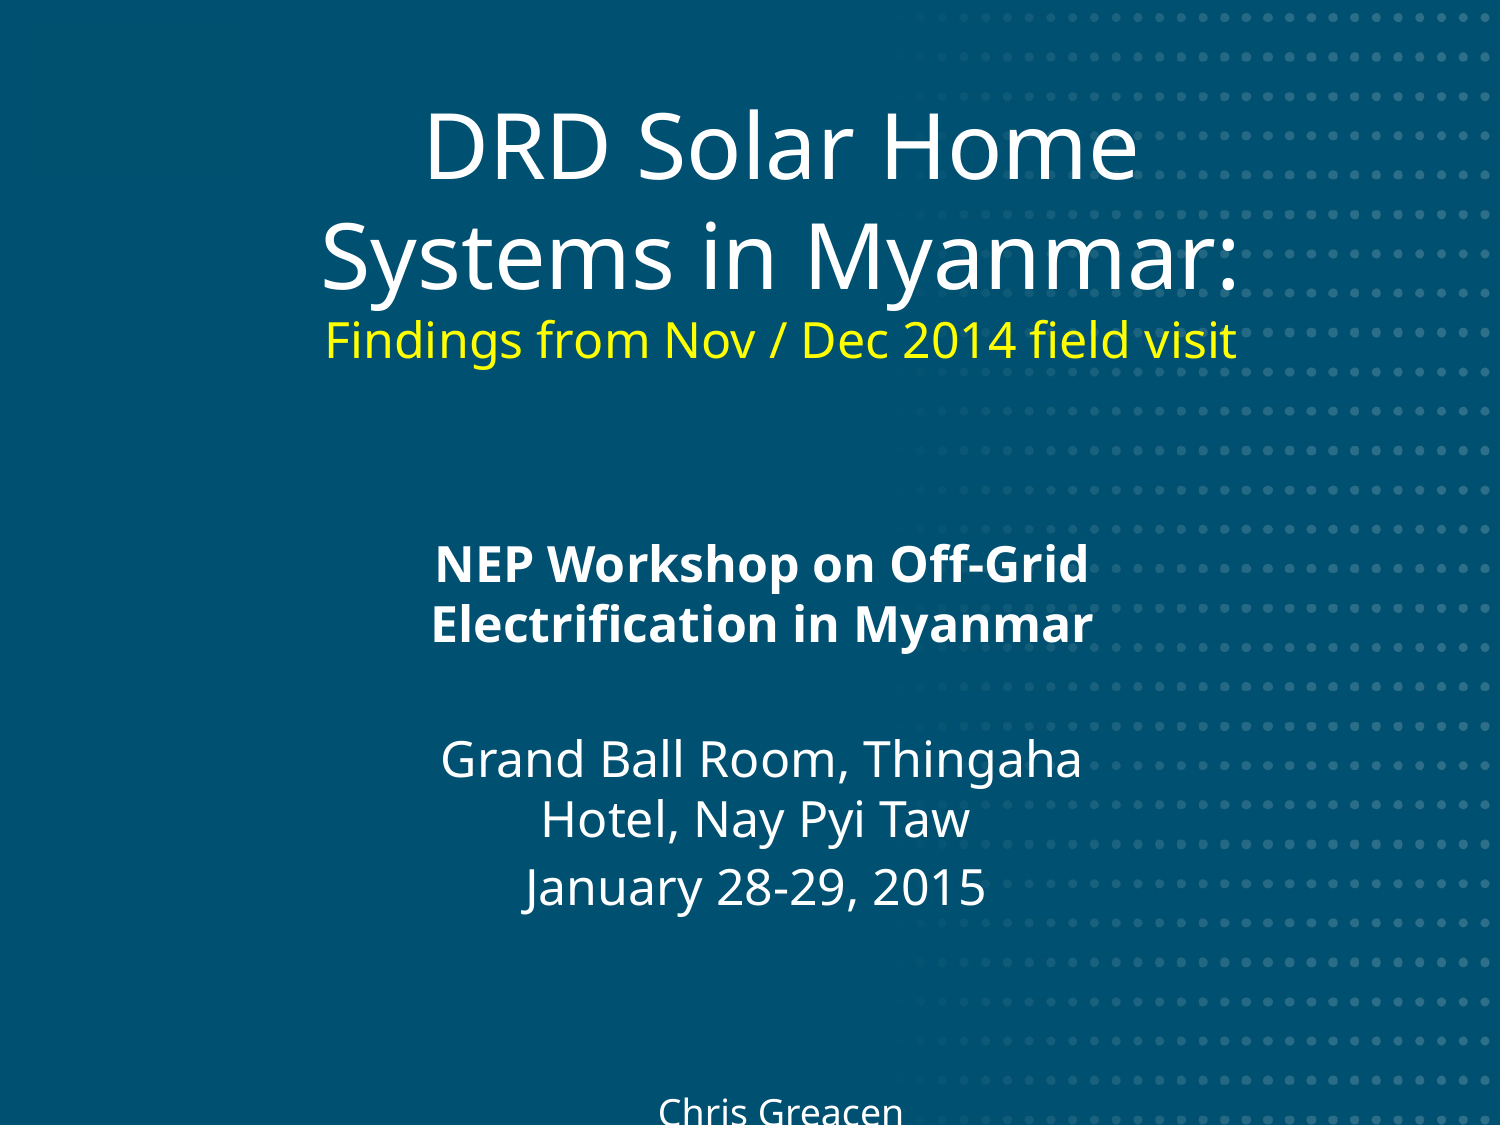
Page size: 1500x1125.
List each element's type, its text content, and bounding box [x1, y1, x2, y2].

picture [1113, 762, 1120, 769]
picture [1200, 801, 1207, 808]
picture [1091, 958, 1098, 966]
picture [760, 811, 783, 848]
picture [1200, 880, 1207, 887]
picture [1307, 683, 1315, 690]
picture [1286, 723, 1294, 730]
title DRD Solar Home Systems in Myanmar: Findings from Nov / Dec 2014 field visit [237, 162, 1325, 404]
picture [1329, 250, 1337, 257]
picture [1221, 880, 1229, 887]
picture [1156, 605, 1163, 612]
picture [1438, 526, 1445, 533]
picture [1307, 1076, 1315, 1084]
picture [1134, 93, 1141, 100]
picture [1221, 408, 1229, 415]
picture [1438, 644, 1445, 651]
picture [1481, 801, 1489, 808]
picture [1416, 1076, 1423, 1084]
picture [1329, 53, 1337, 61]
picture [1394, 723, 1402, 730]
picture [1156, 447, 1163, 454]
picture [1416, 840, 1423, 848]
picture [962, 870, 983, 905]
picture [1004, 959, 1011, 966]
picture [444, 741, 472, 777]
picture [1307, 605, 1315, 612]
picture [1004, 999, 1011, 1005]
picture [1416, 329, 1423, 337]
picture [795, 750, 832, 776]
picture [1373, 132, 1380, 139]
picture [1156, 1117, 1163, 1125]
picture [1460, 605, 1467, 612]
picture [1091, 408, 1098, 415]
picture [1156, 723, 1163, 730]
picture [1178, 998, 1185, 1005]
picture [1242, 880, 1250, 887]
picture [1242, 14, 1250, 21]
picture [1026, 841, 1032, 848]
picture [1372, 998, 1380, 1006]
picture [1069, 53, 1076, 61]
picture [1351, 1038, 1358, 1045]
picture [1004, 447, 1011, 454]
picture [1373, 723, 1380, 730]
picture [1460, 487, 1467, 494]
picture [1156, 958, 1163, 966]
picture [1416, 250, 1423, 257]
picture [1178, 840, 1185, 848]
picture [1351, 644, 1358, 651]
text_box Chris Greacen [418, 1081, 1144, 1125]
picture [1481, 211, 1489, 218]
picture [1373, 289, 1380, 297]
picture [1286, 919, 1293, 926]
picture [1113, 487, 1120, 494]
picture [1178, 565, 1185, 572]
picture [1394, 644, 1402, 651]
picture [1113, 447, 1120, 454]
picture [1373, 407, 1380, 415]
picture [983, 447, 989, 454]
picture [1351, 723, 1358, 730]
picture [1482, 1037, 1488, 1045]
picture [1416, 958, 1423, 966]
picture [1026, 14, 1032, 21]
picture [1178, 1038, 1185, 1045]
picture [692, 130, 736, 162]
picture [1221, 998, 1229, 1006]
picture [1156, 93, 1163, 100]
picture [1156, 487, 1163, 494]
picture [1091, 53, 1098, 61]
picture [1438, 250, 1445, 257]
picture [1242, 683, 1250, 690]
picture [1178, 683, 1185, 690]
picture [1329, 132, 1337, 139]
picture [431, 114, 483, 162]
picture [1460, 250, 1467, 257]
picture [1394, 407, 1402, 415]
subtitle NEP Workshop on Off-Grid Electrification in Myanmar Grand Ball Room, Thingaha Hotel, Nay Pyi Taw January 28-29, 2015 [399, 525, 1125, 688]
picture [1394, 565, 1402, 572]
picture [1091, 762, 1098, 769]
picture [935, 870, 946, 904]
picture [1264, 53, 1272, 61]
picture [1004, 130, 1080, 162]
picture [1329, 211, 1337, 218]
picture [1438, 919, 1445, 926]
picture [1264, 880, 1272, 887]
picture [642, 113, 681, 162]
picture [1156, 998, 1163, 1005]
picture [1091, 723, 1098, 730]
picture [1329, 1117, 1337, 1125]
picture [953, 130, 997, 162]
picture [1178, 447, 1185, 454]
picture [1243, 919, 1250, 926]
picture [1134, 447, 1142, 454]
picture [1460, 683, 1467, 690]
picture [1242, 723, 1250, 730]
picture [1329, 369, 1337, 376]
picture [1438, 840, 1445, 848]
picture [1178, 132, 1185, 139]
picture [1156, 1077, 1163, 1084]
picture [1156, 53, 1163, 61]
picture [1286, 958, 1294, 966]
picture [1416, 565, 1423, 572]
picture [1178, 14, 1185, 21]
picture [864, 742, 890, 776]
picture [1221, 14, 1228, 21]
picture [1200, 644, 1207, 651]
picture [1329, 644, 1337, 651]
picture [1482, 14, 1489, 21]
picture [1200, 408, 1207, 415]
picture [1351, 605, 1358, 612]
picture [1395, 132, 1401, 139]
picture [1264, 447, 1272, 454]
picture [1307, 840, 1315, 848]
picture [1416, 211, 1423, 218]
picture [1460, 407, 1467, 415]
picture [1221, 644, 1228, 651]
picture [1200, 1117, 1207, 1125]
picture [1286, 762, 1294, 769]
picture [1329, 447, 1337, 455]
picture [1134, 644, 1141, 651]
picture [1264, 998, 1272, 1006]
picture [1438, 289, 1445, 297]
picture [1394, 487, 1402, 494]
picture [1394, 447, 1402, 455]
picture [734, 810, 754, 837]
picture [1178, 53, 1185, 61]
picture [1221, 605, 1229, 612]
picture [1221, 840, 1229, 848]
picture [1460, 14, 1467, 21]
picture [1156, 408, 1163, 415]
picture [1242, 1076, 1250, 1084]
picture [1329, 801, 1337, 808]
picture [634, 750, 654, 777]
picture [1200, 487, 1207, 494]
picture [1264, 565, 1272, 572]
picture [1134, 683, 1141, 690]
picture [1351, 1076, 1358, 1084]
picture [1113, 880, 1120, 887]
picture [1156, 132, 1163, 139]
picture [1286, 53, 1294, 61]
picture [1286, 132, 1293, 139]
picture [1329, 958, 1337, 966]
picture [1438, 53, 1445, 61]
picture [1329, 683, 1337, 690]
picture [880, 802, 906, 836]
picture [1286, 683, 1294, 690]
picture [1481, 369, 1489, 376]
picture [1286, 1077, 1294, 1084]
picture [1373, 683, 1380, 690]
picture [1026, 740, 1054, 776]
picture [1178, 880, 1185, 887]
picture [1481, 93, 1489, 100]
picture [1373, 93, 1380, 100]
picture [1004, 841, 1011, 848]
picture [1351, 289, 1358, 297]
picture [1481, 565, 1489, 572]
picture [1264, 683, 1272, 690]
picture [1481, 762, 1489, 769]
picture [1200, 1076, 1207, 1084]
picture [1178, 93, 1185, 100]
picture [1460, 998, 1467, 1006]
picture [1394, 762, 1402, 769]
picture [1460, 565, 1467, 572]
picture [1242, 526, 1250, 533]
picture [1286, 565, 1294, 572]
picture [1200, 683, 1207, 690]
picture [888, 114, 937, 162]
picture [1069, 919, 1076, 926]
picture [1329, 526, 1337, 533]
picture [1373, 605, 1380, 612]
picture [1221, 958, 1229, 966]
picture [1416, 723, 1423, 730]
picture [1200, 447, 1207, 455]
picture [1394, 801, 1402, 808]
picture [1481, 723, 1489, 730]
picture [1481, 487, 1489, 494]
picture [1307, 565, 1315, 572]
picture [1481, 289, 1489, 297]
picture [1329, 1076, 1337, 1084]
picture [1373, 329, 1380, 337]
picture [1373, 369, 1380, 376]
picture [1264, 487, 1272, 494]
picture [906, 810, 926, 837]
picture [1113, 723, 1120, 730]
picture [1438, 801, 1445, 808]
picture [1307, 723, 1315, 730]
picture [1048, 723, 1054, 730]
picture [1264, 958, 1272, 966]
picture [1135, 132, 1141, 139]
picture [1200, 919, 1207, 926]
picture [601, 879, 623, 905]
picture [1394, 526, 1402, 533]
picture [825, 130, 853, 162]
picture [1134, 53, 1141, 61]
picture [1307, 93, 1315, 100]
picture [1438, 1117, 1445, 1125]
picture [1221, 801, 1229, 808]
picture [1351, 14, 1358, 21]
picture [1438, 93, 1445, 100]
picture [1264, 801, 1272, 808]
picture [820, 869, 842, 905]
picture [1134, 526, 1141, 533]
picture [1264, 526, 1272, 533]
picture [1178, 762, 1185, 769]
picture [1113, 999, 1120, 1005]
picture [849, 900, 855, 911]
picture [1329, 605, 1337, 612]
picture [1416, 644, 1423, 651]
picture [1069, 881, 1076, 887]
picture [1351, 329, 1358, 337]
picture [1134, 880, 1141, 887]
picture [1178, 526, 1185, 533]
picture [1026, 447, 1032, 454]
picture [1373, 1037, 1380, 1045]
picture [1416, 605, 1423, 612]
picture [1308, 132, 1315, 139]
picture [1329, 408, 1337, 415]
picture [1416, 919, 1423, 927]
picture [1307, 762, 1315, 769]
picture [1286, 840, 1294, 848]
picture [1373, 762, 1380, 769]
picture [1351, 526, 1358, 533]
picture [1264, 1076, 1272, 1084]
picture [1394, 211, 1402, 219]
picture [1091, 130, 1134, 162]
picture [1113, 408, 1120, 415]
picture [1351, 250, 1358, 257]
picture [1438, 1037, 1445, 1045]
picture [1221, 683, 1228, 690]
picture [1438, 329, 1445, 337]
picture [1416, 683, 1423, 690]
picture [1091, 841, 1098, 848]
picture [1329, 880, 1337, 887]
picture [1351, 487, 1358, 494]
picture [1264, 408, 1272, 415]
picture [554, 114, 606, 162]
picture [1395, 250, 1401, 258]
picture [1481, 526, 1489, 533]
picture [1069, 841, 1076, 848]
picture [1286, 93, 1294, 100]
picture [1004, 487, 1011, 493]
picture [983, 841, 989, 848]
picture [1264, 14, 1272, 21]
picture [1481, 1076, 1489, 1084]
picture [1460, 762, 1467, 769]
picture [1000, 750, 1020, 777]
picture [604, 742, 628, 776]
picture [1286, 605, 1294, 612]
picture [1373, 644, 1380, 651]
picture [1242, 762, 1250, 769]
picture [1134, 605, 1141, 612]
picture [1416, 1117, 1424, 1125]
picture [1373, 171, 1380, 178]
picture [499, 750, 519, 777]
picture [1242, 841, 1250, 848]
picture [1460, 958, 1467, 966]
picture [1113, 801, 1120, 808]
picture [631, 878, 651, 905]
picture [1069, 447, 1076, 454]
picture [1221, 53, 1228, 61]
picture [1481, 1117, 1489, 1125]
picture [875, 869, 897, 904]
picture [571, 878, 592, 904]
picture [763, 750, 787, 777]
picture [1004, 802, 1011, 808]
picture [1307, 958, 1315, 966]
picture [1416, 14, 1423, 21]
picture [1481, 53, 1489, 61]
picture [1134, 841, 1142, 848]
picture [1156, 683, 1163, 690]
picture [661, 878, 675, 904]
picture [1200, 958, 1207, 966]
picture [969, 750, 992, 788]
picture [1200, 565, 1207, 572]
picture [1394, 1116, 1402, 1125]
picture [1373, 447, 1380, 455]
picture [1286, 14, 1293, 21]
picture [1416, 132, 1423, 139]
picture [580, 810, 604, 837]
picture [1307, 644, 1315, 651]
picture [1460, 880, 1467, 887]
picture [1156, 801, 1163, 808]
picture [1438, 880, 1445, 887]
picture [1069, 93, 1076, 100]
picture [1351, 762, 1358, 769]
picture [1156, 880, 1163, 887]
picture [1351, 880, 1358, 887]
picture [1134, 801, 1141, 808]
picture [1394, 919, 1402, 927]
picture [1460, 1117, 1467, 1125]
picture [1200, 93, 1207, 100]
picture [1134, 762, 1141, 769]
picture [1307, 880, 1315, 887]
picture [1113, 93, 1120, 100]
picture [1416, 289, 1423, 297]
picture [1091, 919, 1098, 926]
picture [1286, 801, 1294, 808]
picture [1351, 171, 1358, 178]
picture [1242, 801, 1250, 808]
picture [1460, 53, 1467, 61]
picture [1395, 1037, 1401, 1045]
picture [1134, 565, 1141, 572]
picture [1200, 762, 1207, 769]
picture [1242, 93, 1250, 100]
picture [1156, 762, 1163, 769]
picture [1069, 801, 1076, 808]
picture [1329, 289, 1337, 297]
picture [1351, 53, 1358, 61]
picture [1481, 880, 1489, 887]
picture [1113, 959, 1120, 966]
picture [678, 879, 701, 916]
picture [1156, 644, 1163, 651]
picture [1394, 93, 1402, 100]
picture [1135, 919, 1141, 926]
picture [1091, 881, 1098, 887]
picture [719, 869, 741, 904]
picture [1242, 1117, 1250, 1125]
picture [1243, 1037, 1250, 1045]
picture [1373, 526, 1380, 533]
picture [1481, 998, 1489, 1006]
picture [1481, 683, 1489, 690]
picture [1221, 526, 1229, 533]
picture [1373, 487, 1380, 494]
picture [1373, 1076, 1380, 1084]
picture [1221, 565, 1228, 572]
picture [1351, 369, 1358, 376]
picture [1307, 53, 1315, 61]
picture [1286, 447, 1294, 455]
picture [1394, 958, 1402, 966]
picture [1200, 605, 1207, 612]
picture [1286, 644, 1294, 651]
picture [609, 805, 624, 837]
picture [1373, 53, 1380, 61]
picture [1156, 841, 1163, 848]
picture [1242, 408, 1250, 415]
picture [840, 772, 846, 783]
picture [522, 870, 534, 914]
picture [1286, 998, 1294, 1006]
picture [1373, 14, 1380, 21]
picture [1091, 801, 1098, 808]
picture [1416, 53, 1423, 61]
picture [1134, 958, 1141, 966]
picture [1373, 211, 1380, 219]
picture [1242, 605, 1250, 612]
picture [1069, 408, 1076, 415]
picture [1200, 53, 1207, 61]
picture [1481, 958, 1489, 966]
picture [1460, 211, 1467, 219]
picture [1069, 958, 1076, 966]
picture [1416, 171, 1423, 178]
picture [1242, 447, 1250, 455]
picture [1264, 1038, 1272, 1045]
picture [1091, 447, 1098, 454]
picture [1200, 526, 1207, 533]
picture [1351, 683, 1358, 690]
picture [1416, 880, 1423, 887]
picture [1286, 407, 1294, 415]
picture [1178, 1077, 1185, 1084]
picture [1373, 880, 1380, 887]
picture [1351, 93, 1358, 100]
picture [1373, 840, 1380, 848]
picture [1200, 14, 1207, 21]
picture [1416, 526, 1423, 533]
picture [1221, 1076, 1229, 1084]
picture [747, 869, 769, 905]
picture [1438, 447, 1445, 455]
picture [1481, 329, 1489, 337]
picture [1264, 93, 1272, 100]
picture [1091, 1038, 1098, 1044]
picture [1264, 919, 1272, 926]
picture [1242, 958, 1250, 966]
picture [1329, 762, 1337, 769]
picture [1481, 171, 1489, 178]
picture [1482, 250, 1488, 257]
picture [1307, 526, 1315, 533]
picture [1460, 1076, 1467, 1084]
picture [1178, 408, 1185, 415]
picture [1221, 723, 1229, 730]
picture [1242, 53, 1250, 61]
picture [1460, 723, 1467, 730]
picture [1178, 723, 1185, 730]
picture [1221, 1117, 1229, 1125]
picture [1460, 289, 1467, 297]
picture [1178, 1117, 1185, 1125]
picture [1438, 132, 1445, 139]
picture [1286, 526, 1294, 533]
picture [933, 811, 969, 836]
picture [1243, 132, 1250, 139]
picture [940, 750, 966, 776]
picture [1200, 132, 1207, 139]
picture [1351, 565, 1358, 572]
picture [1416, 408, 1423, 415]
picture [1178, 605, 1185, 612]
picture [1394, 840, 1402, 848]
picture [1308, 1037, 1315, 1045]
picture [1113, 841, 1120, 848]
picture [1069, 723, 1076, 730]
picture [1416, 801, 1423, 808]
picture [482, 750, 496, 776]
picture [498, 114, 539, 162]
picture [1091, 93, 1098, 100]
picture [1438, 958, 1445, 966]
picture [1286, 1117, 1294, 1125]
picture [1373, 565, 1380, 572]
picture [1026, 723, 1032, 730]
picture [1460, 1037, 1467, 1045]
picture [1460, 919, 1467, 926]
picture [1264, 840, 1272, 848]
picture [1307, 801, 1315, 808]
picture [628, 810, 650, 837]
picture [1329, 919, 1337, 927]
picture [1394, 1076, 1402, 1084]
picture [1329, 93, 1337, 100]
picture [1460, 93, 1467, 100]
picture [1264, 762, 1272, 769]
picture [1438, 683, 1445, 690]
picture [1047, 801, 1054, 808]
picture [732, 750, 756, 777]
picture [558, 740, 581, 777]
picture [1438, 723, 1445, 730]
picture [1048, 14, 1054, 21]
picture [1004, 723, 1010, 730]
picture [1394, 289, 1402, 297]
picture [1329, 171, 1337, 179]
picture [1221, 447, 1229, 455]
picture [1113, 14, 1120, 21]
picture [1351, 998, 1358, 1006]
picture [541, 878, 561, 905]
picture [1373, 801, 1380, 808]
picture [1394, 605, 1402, 612]
picture [1069, 14, 1076, 21]
picture [1069, 999, 1076, 1005]
picture [1069, 487, 1076, 494]
picture [1481, 408, 1489, 415]
picture [1058, 750, 1078, 777]
picture [1438, 605, 1445, 612]
picture [1460, 171, 1467, 178]
picture [1307, 1117, 1315, 1125]
picture [1416, 369, 1423, 376]
picture [1048, 959, 1054, 966]
picture [1134, 408, 1142, 415]
picture [1460, 801, 1467, 808]
picture [1286, 880, 1294, 887]
picture [1134, 723, 1141, 730]
picture [1242, 487, 1250, 494]
picture [1460, 644, 1467, 651]
picture [1438, 998, 1445, 1006]
picture [1221, 132, 1228, 139]
picture [1156, 526, 1163, 533]
picture [1307, 447, 1315, 455]
picture [1460, 329, 1467, 337]
picture [1438, 369, 1445, 376]
picture [1134, 998, 1141, 1005]
picture [1113, 920, 1120, 926]
picture [703, 742, 726, 776]
picture [1307, 14, 1315, 21]
picture [1200, 840, 1207, 848]
picture [1460, 526, 1467, 533]
picture [1221, 762, 1229, 769]
picture [1373, 250, 1380, 257]
picture [1394, 998, 1402, 1006]
picture [1394, 171, 1402, 178]
picture [1481, 840, 1489, 848]
picture [1438, 762, 1445, 769]
picture [1156, 919, 1163, 926]
picture [1394, 683, 1402, 690]
picture [1351, 801, 1358, 808]
picture [1307, 998, 1315, 1006]
picture [1307, 407, 1315, 415]
picture [1048, 447, 1054, 454]
picture [1091, 998, 1098, 1005]
picture [1373, 958, 1380, 966]
picture [1373, 919, 1380, 927]
picture [1135, 1037, 1141, 1045]
picture [1221, 919, 1228, 926]
picture [803, 802, 825, 836]
picture [1351, 211, 1358, 218]
picture [545, 802, 572, 836]
picture [1026, 959, 1032, 966]
picture [1482, 919, 1489, 926]
picture [1178, 487, 1185, 494]
picture [1329, 840, 1337, 848]
picture [1329, 565, 1337, 572]
picture [1091, 14, 1098, 21]
picture [983, 959, 989, 966]
picture [1394, 368, 1401, 376]
picture [1438, 1076, 1445, 1084]
picture [1351, 408, 1358, 415]
picture [1416, 447, 1423, 455]
picture [770, 130, 808, 162]
picture [1178, 801, 1185, 808]
picture [1394, 53, 1402, 61]
picture [1200, 998, 1207, 1006]
picture [1329, 487, 1337, 494]
picture [1438, 408, 1445, 415]
picture [670, 832, 676, 843]
picture [1481, 644, 1489, 651]
picture [1200, 1038, 1207, 1045]
picture [904, 869, 927, 905]
picture [1113, 1038, 1120, 1044]
picture [1264, 1117, 1272, 1125]
picture [1416, 762, 1423, 769]
picture [1394, 880, 1402, 888]
picture [1156, 1038, 1163, 1045]
picture [1178, 644, 1185, 651]
picture [1264, 132, 1272, 139]
picture [1221, 93, 1229, 100]
picture [829, 811, 852, 848]
picture [1351, 132, 1358, 139]
picture [698, 802, 726, 836]
picture [1264, 644, 1272, 651]
picture [1416, 1037, 1423, 1045]
picture [1438, 14, 1445, 21]
picture [1200, 723, 1207, 730]
picture [1156, 14, 1163, 21]
picture [1242, 644, 1250, 651]
picture [1134, 487, 1141, 494]
picture [1156, 565, 1163, 572]
picture [1048, 841, 1054, 848]
picture [1242, 998, 1250, 1006]
picture [750, 110, 757, 162]
picture [1460, 840, 1467, 848]
picture [1373, 1117, 1380, 1125]
picture [1438, 565, 1445, 572]
picture [1416, 998, 1423, 1006]
picture [1394, 329, 1402, 337]
picture [1242, 565, 1250, 572]
picture [896, 740, 917, 776]
picture [1221, 1037, 1228, 1045]
picture [1394, 14, 1402, 21]
picture [1264, 723, 1272, 730]
picture [1329, 14, 1337, 21]
picture [1481, 447, 1489, 455]
picture [1416, 487, 1423, 494]
picture [1416, 93, 1423, 100]
picture [1113, 53, 1120, 61]
picture [1329, 329, 1337, 337]
picture [1091, 487, 1098, 494]
picture [1329, 723, 1337, 730]
picture [1460, 447, 1467, 455]
picture [1438, 211, 1445, 218]
picture [1286, 1037, 1293, 1045]
picture [1329, 1037, 1337, 1045]
picture [1460, 132, 1467, 139]
picture [1178, 919, 1185, 926]
picture [1286, 487, 1294, 494]
picture [1351, 958, 1358, 966]
picture [1351, 919, 1358, 926]
picture [1460, 369, 1467, 376]
picture [1307, 919, 1315, 927]
picture [1351, 447, 1358, 455]
picture [1351, 1117, 1358, 1125]
picture [1307, 487, 1315, 494]
picture [1221, 487, 1229, 494]
picture [1351, 840, 1358, 848]
picture [1438, 171, 1445, 178]
picture [1481, 605, 1489, 612]
picture [1481, 132, 1488, 139]
picture [1178, 958, 1185, 966]
picture [792, 869, 814, 904]
picture [1004, 408, 1011, 414]
picture [529, 750, 550, 776]
picture [1264, 605, 1272, 612]
picture [1329, 998, 1337, 1006]
picture [1135, 14, 1141, 21]
picture [1438, 487, 1445, 494]
